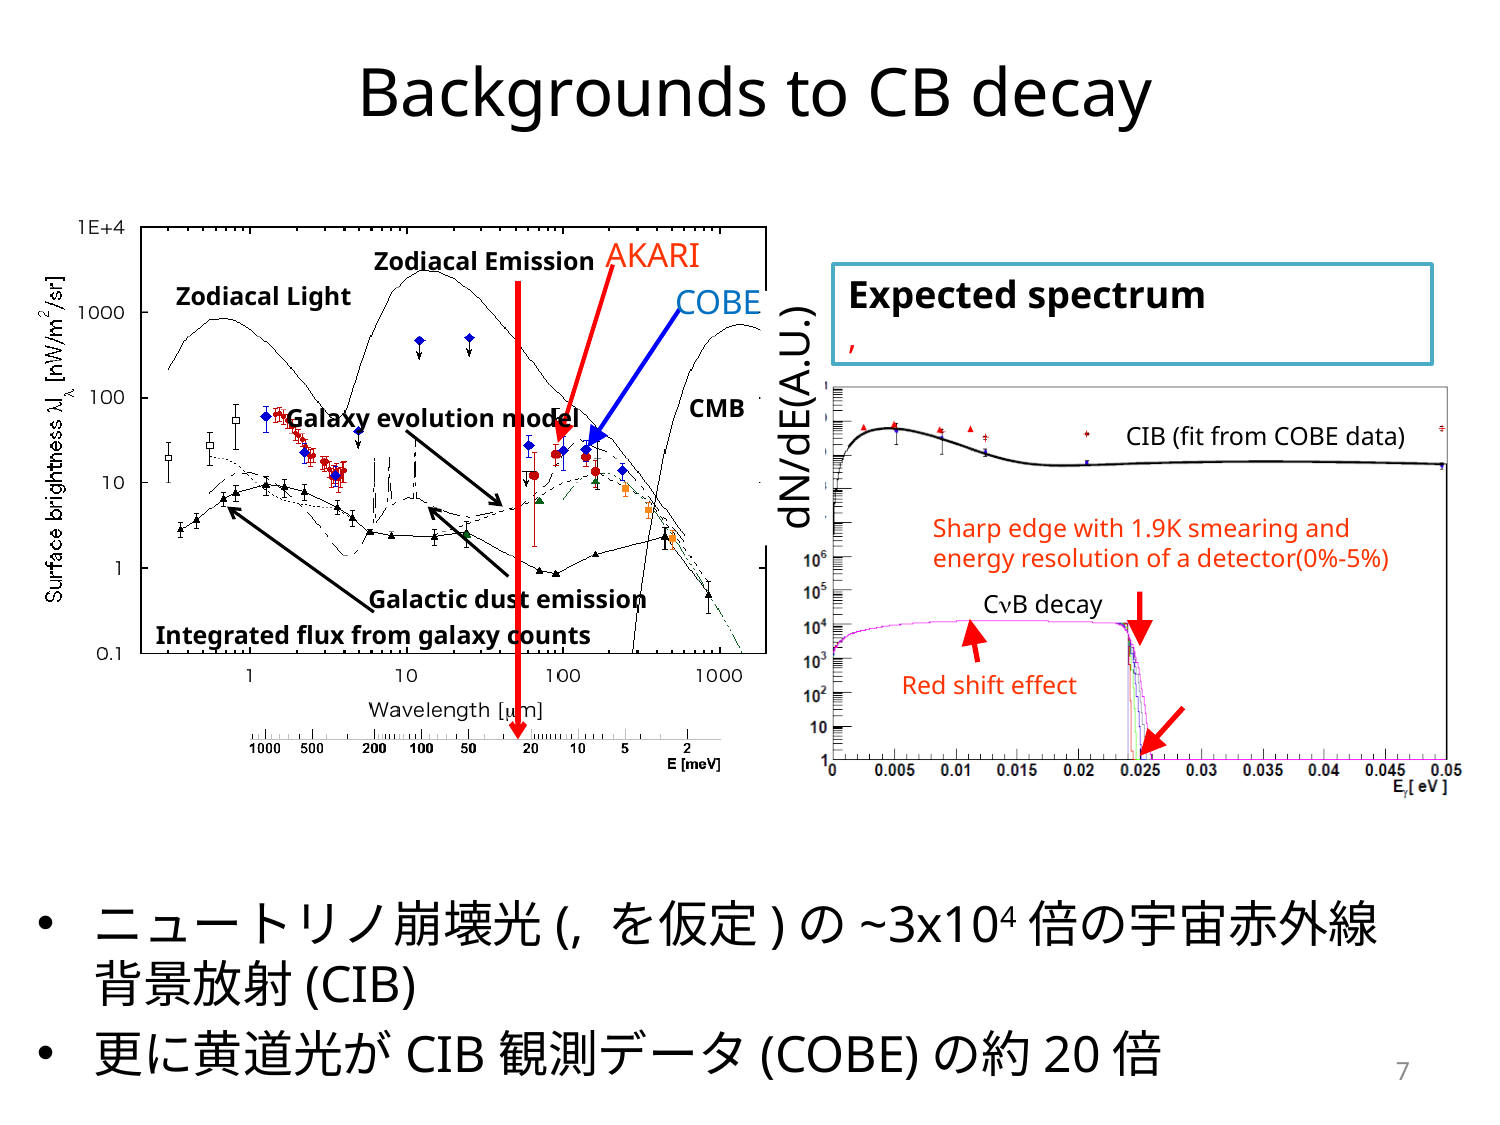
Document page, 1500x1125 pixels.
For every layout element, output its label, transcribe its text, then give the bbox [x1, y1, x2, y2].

slide_number 7 [1074, 1042, 1425, 1103]
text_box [25, 213, 781, 820]
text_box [771, 263, 1480, 805]
